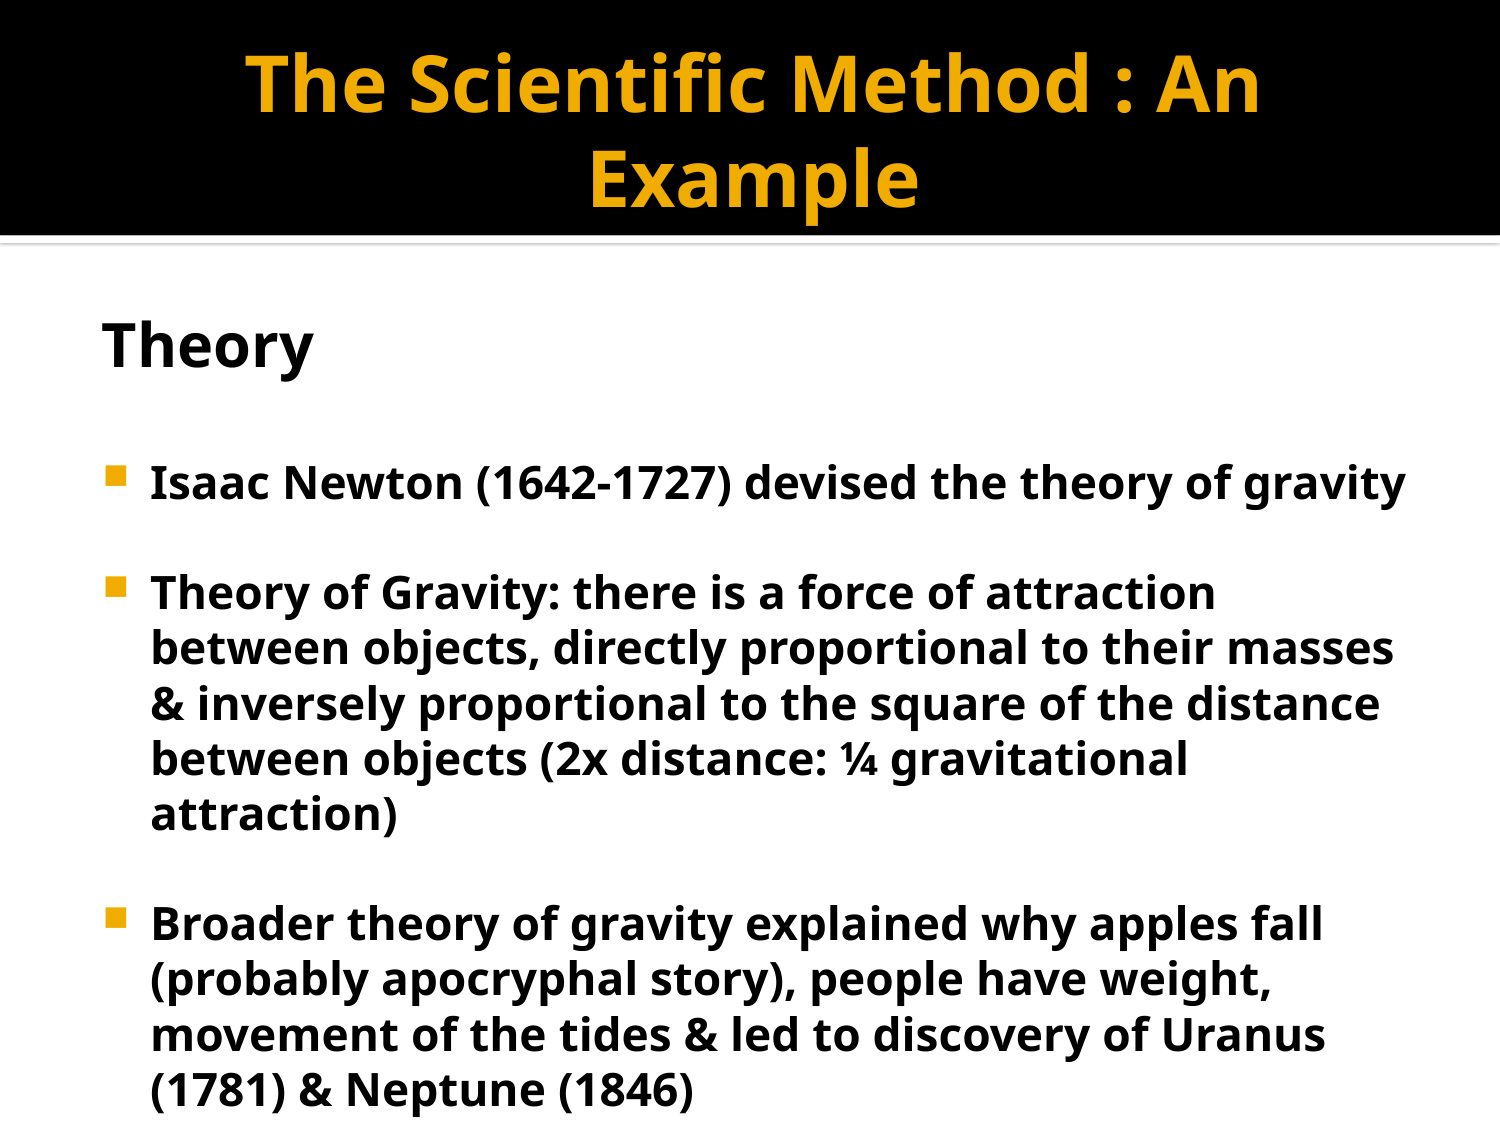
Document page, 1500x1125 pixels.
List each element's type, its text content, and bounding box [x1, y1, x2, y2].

title The Scientific Method : An Example [75, 25, 1425, 231]
list Theory Isaac Newton (1642-1727) devised the theory of gravity Theory of Gravity: there is a force of attraction between objects, directly proportional to their masses & inversely proportional to the square of the distance between objects (2x distance: ¼ gravitational attraction) Broader theory of gravity explained why apples fall (probably apocryphal story), people have weight, movement of the tides & led to discovery of Uranus (1781) & Neptune (1846) [75, 291, 1425, 1125]
